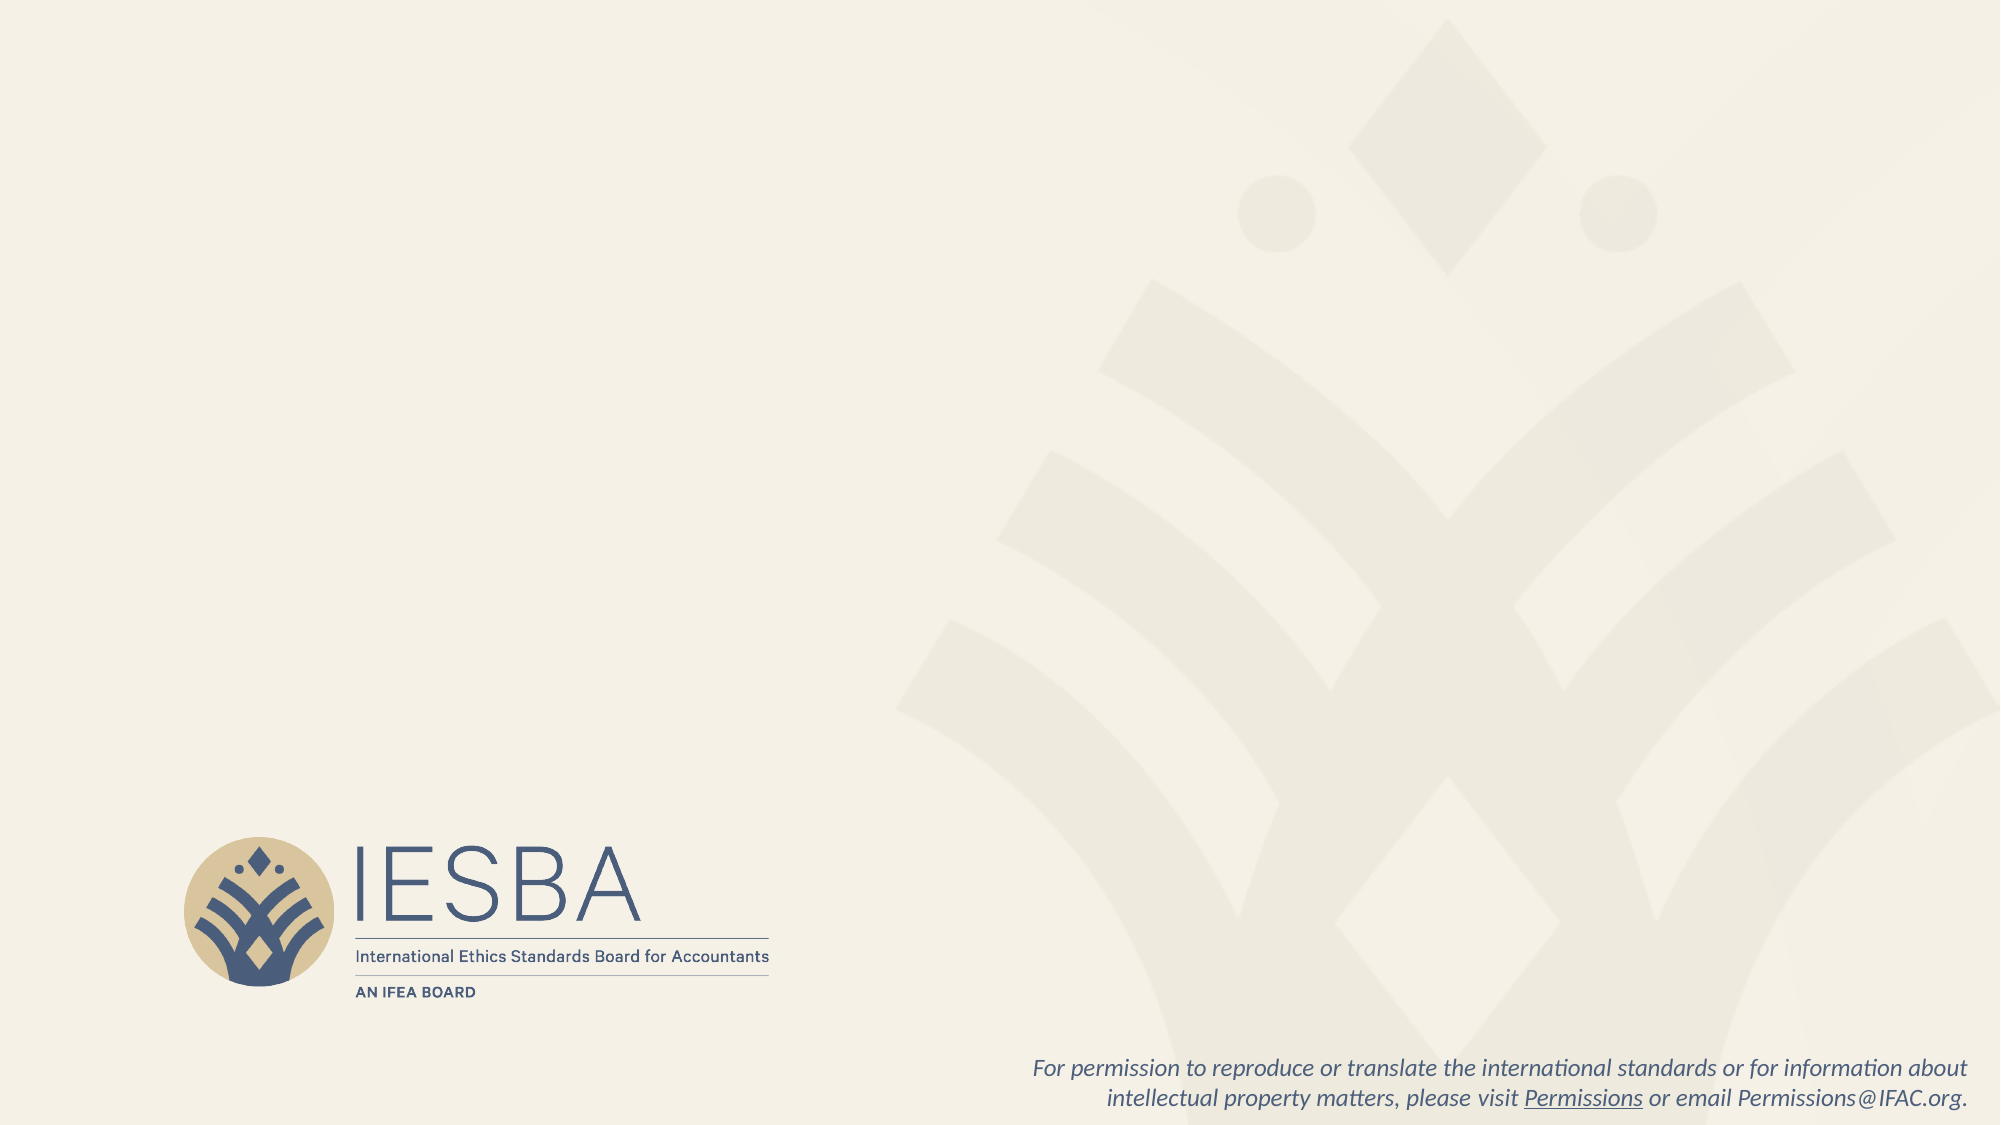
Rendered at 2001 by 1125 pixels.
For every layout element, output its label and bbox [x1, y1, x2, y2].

picture [156, 800, 807, 1038]
